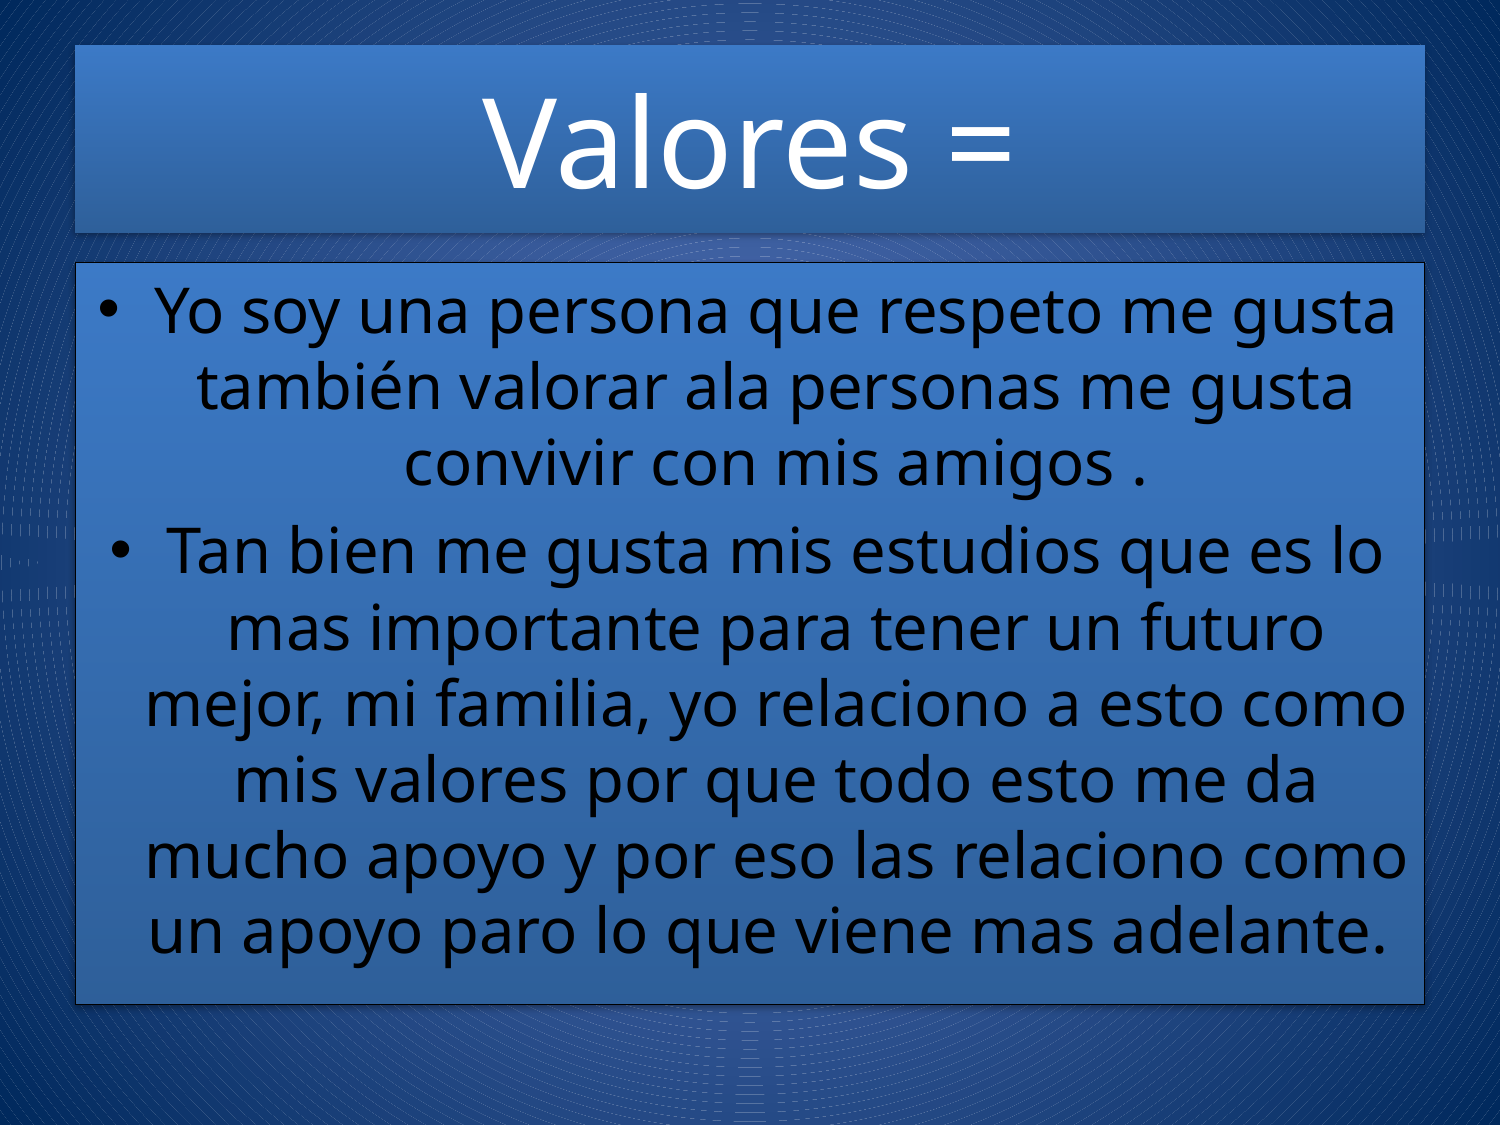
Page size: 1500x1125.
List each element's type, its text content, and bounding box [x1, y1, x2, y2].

list Yo soy una persona que respeto me gusta también valorar ala personas me gusta convivir con mis amigos . Tan bien me gusta mis estudios que es lo mas importante para tener un futuro mejor, mi familia, yo relaciono a esto como mis valores por que todo esto me da mucho apoyo y por eso las relaciono como un apoyo paro lo que viene mas adelante. [75, 262, 1425, 1005]
title Valores = [75, 45, 1425, 233]
